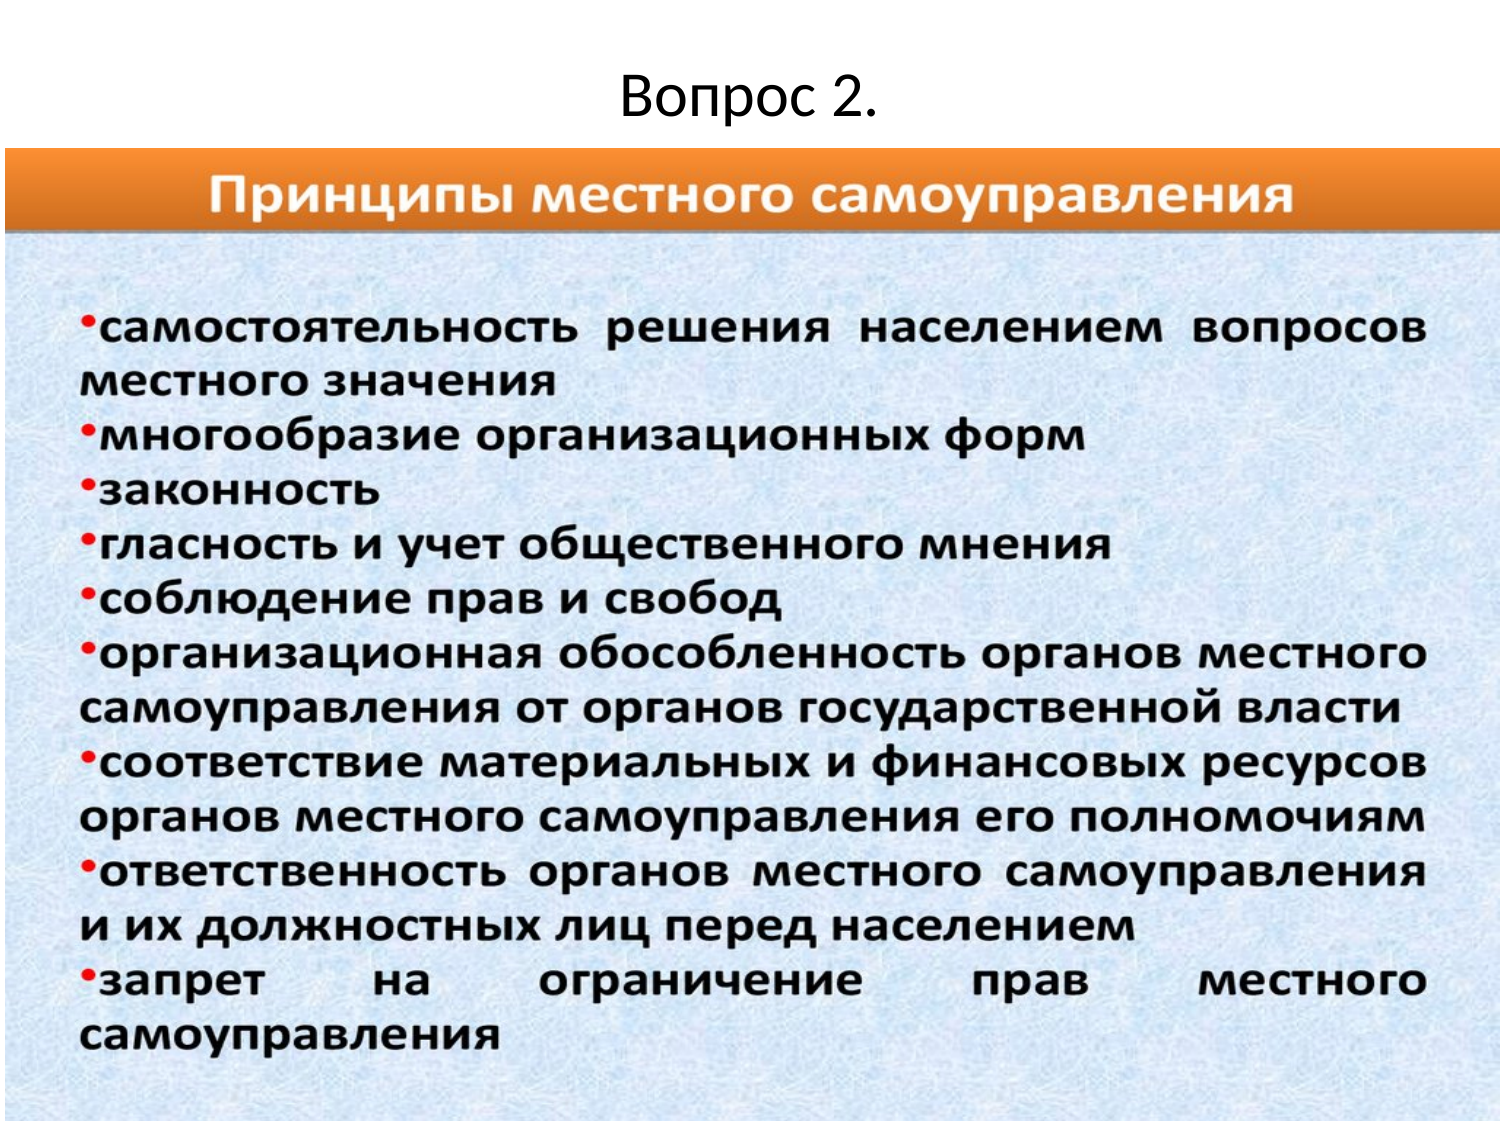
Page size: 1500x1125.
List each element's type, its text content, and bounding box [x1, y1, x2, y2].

picture [4, 148, 1500, 1121]
title Вопрос 2. [75, 45, 1425, 138]
